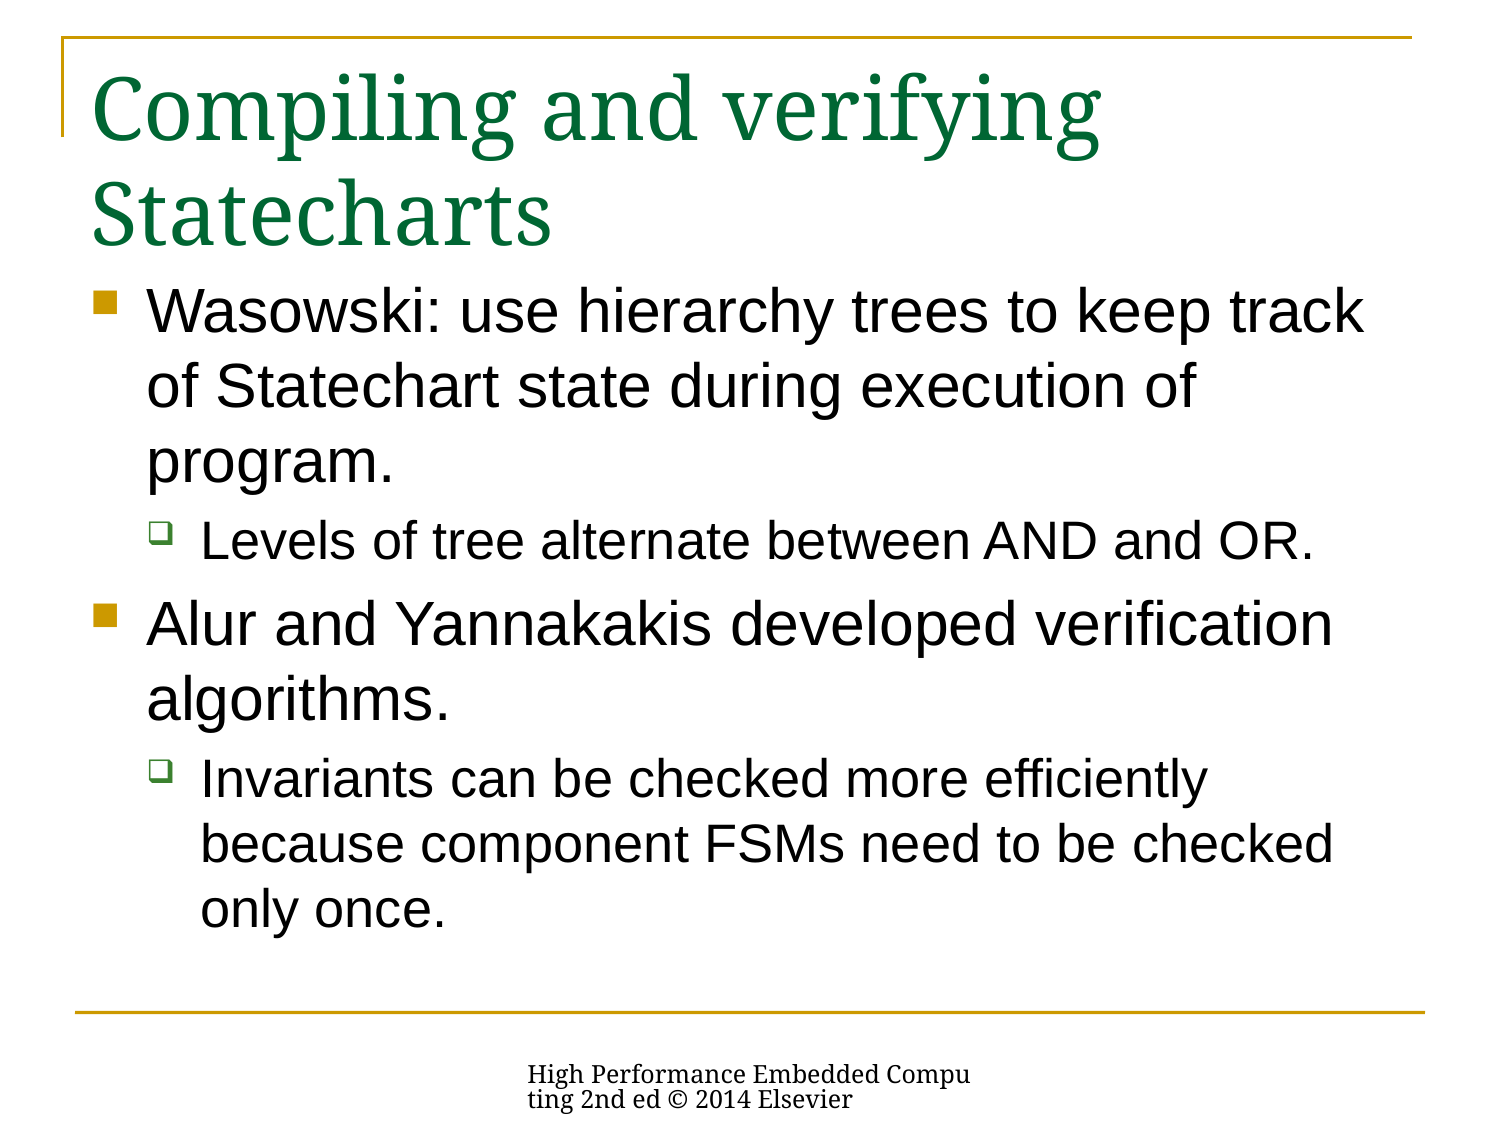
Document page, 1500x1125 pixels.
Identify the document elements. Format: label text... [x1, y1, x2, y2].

footer High Performance Embedded Computing 2nd ed © 2014 Elsevier [512, 1025, 988, 1100]
list Wasowski: use hierarchy trees to keep track of Statechart state during execution of program. Levels of tree alternate between AND and OR. Alur and Yannakakis developed verification algorithms. Invariants can be checked more efficiently because component FSMs need to be checked only once. [75, 262, 1425, 1006]
title Compiling and verifying Statecharts [75, 45, 1425, 233]
